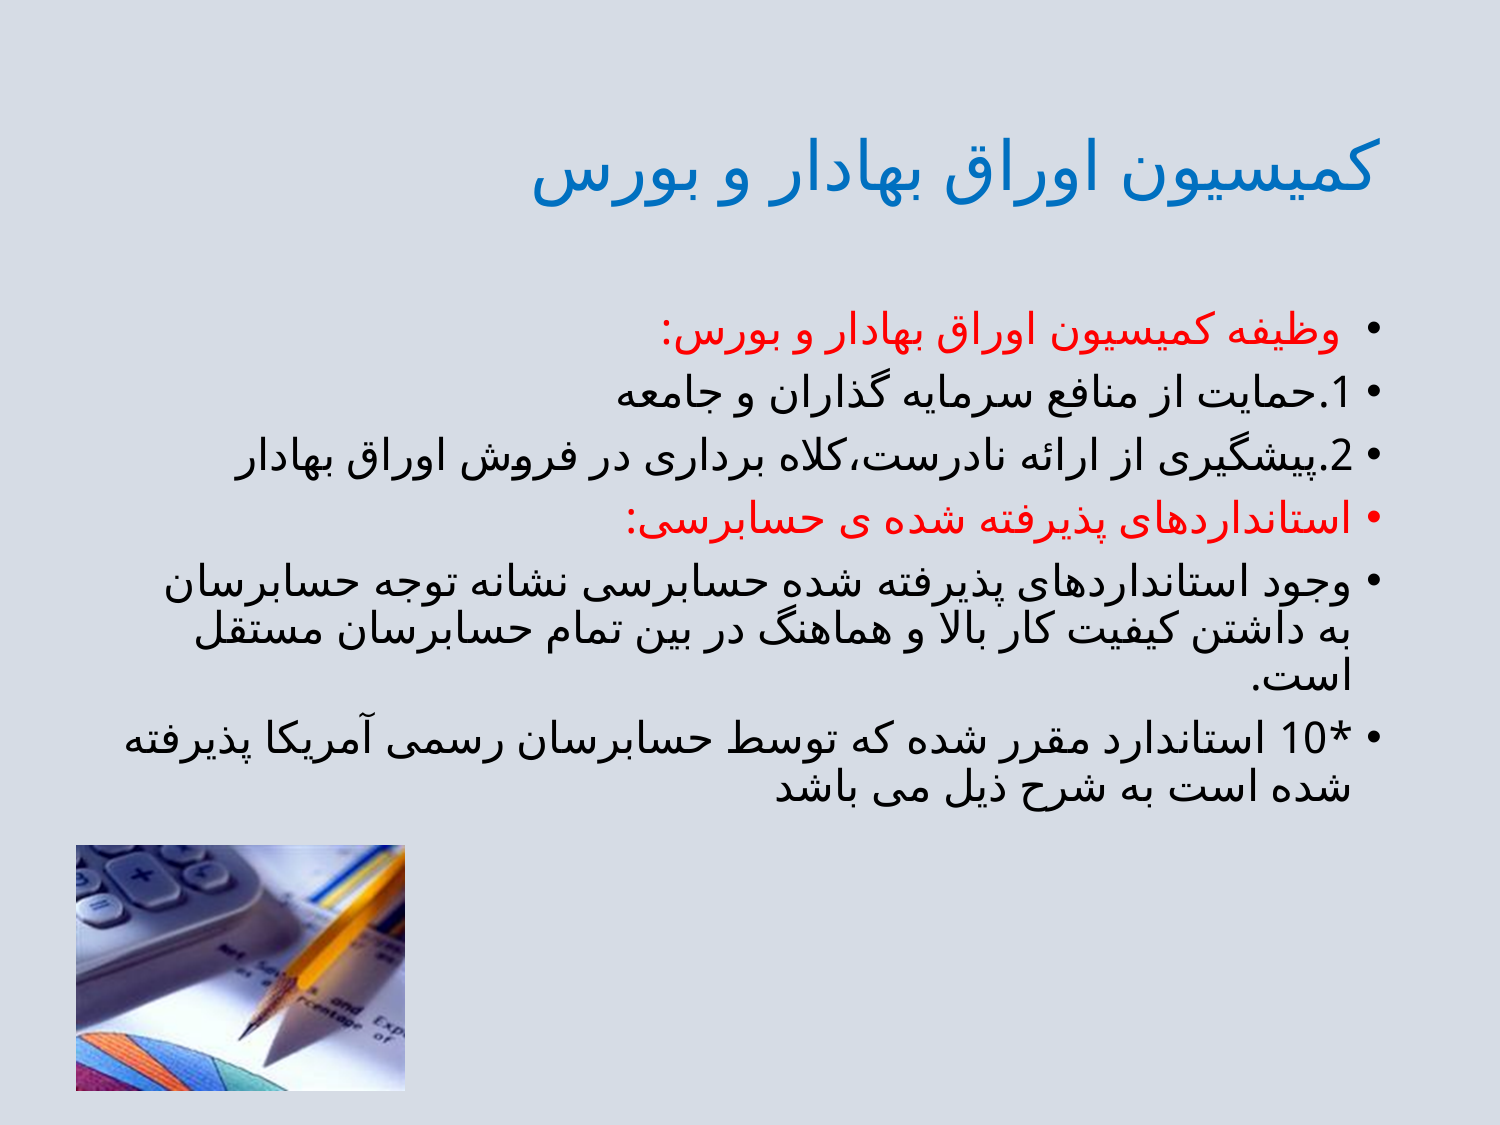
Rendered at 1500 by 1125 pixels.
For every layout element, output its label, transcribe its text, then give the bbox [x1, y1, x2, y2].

title کمیسیون اوراق بهادار و بورس [103, 59, 1397, 278]
picture [76, 845, 405, 1092]
list وظیفه کمیسیون اوراق بهادار و بورس: 1.حمایت از منافع سرمایه گذاران و جامعه 2.پیشگیری از ارائه نادرست،کلاه برداری در فروش اوراق بهادار استانداردهای پذیرفته شده ی حسابرسی: وجود استانداردهای پذیرفته شده حسابرسی نشانه توجه حسابرسان به داشتن کیفیت کار بالا و هماهنگ در بین تمام حسابرسان مستقل است. *10 استاندارد مقرر شده که توسط حسابرسان رسمی آمریکا پذیرفته شده است به شرح ذیل می باشد [103, 299, 1397, 1014]
